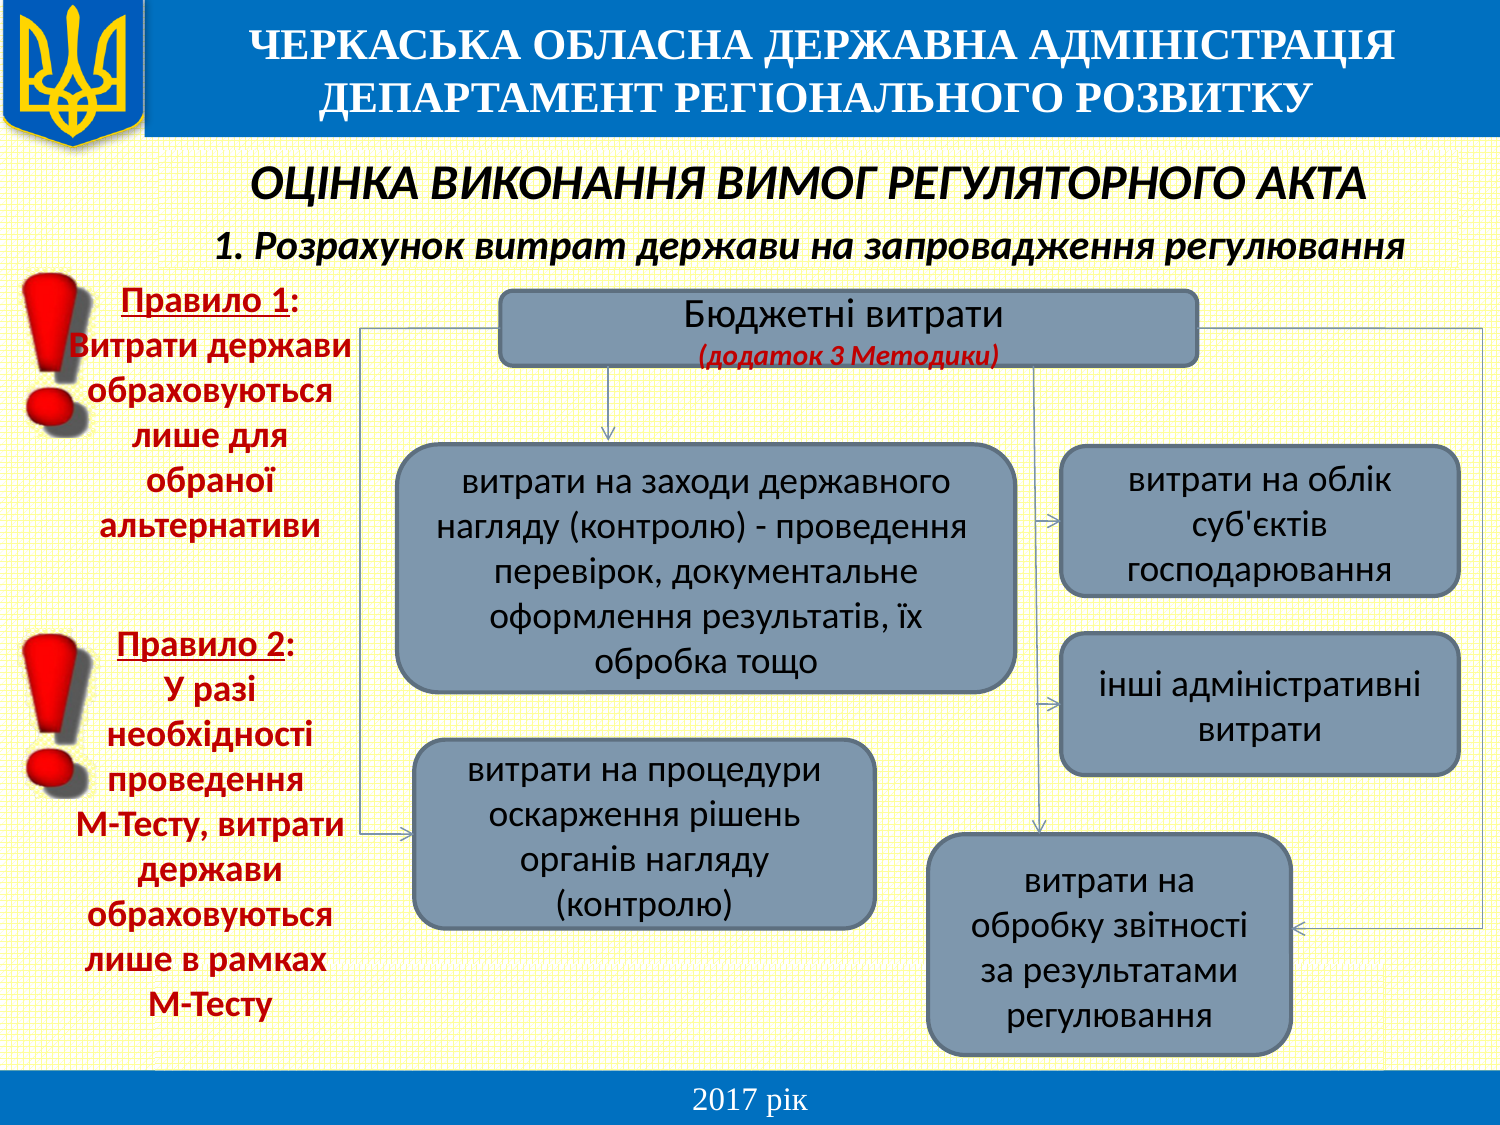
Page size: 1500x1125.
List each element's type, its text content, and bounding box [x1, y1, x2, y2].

text_box витрати на заходи державного нагляду (контролю) - проведення перевірок, документальне оформлення результатів, їх обробка тощо [394, 442, 1018, 695]
text_box витрати на облік суб'єктів господарювання [1059, 443, 1461, 599]
picture [0, 267, 116, 439]
text_box інші адміністративні витрати [1059, 631, 1461, 778]
list Правило 1: Витрати держави обраховуються лише для обраної альтернативи Правило 2: У разі необхідності проведення М-Тесту, витрати держави обраховуються лише в рамках М-Тесту [48, 267, 372, 1071]
text_box [372, 964, 1384, 1071]
picture [0, 0, 145, 148]
text_box витрати на процедури оскарження рішень органів нагляду (контролю) [412, 737, 877, 931]
title ЧЕРКАСЬКА ОБЛАСНА ДЕРЖАВНА АДМІНІСТРАЦІЯ ДЕПАРТАМЕНТ РЕГІОНАЛЬНОГО РОЗВИТКУ [152, 0, 1500, 138]
text_box Бюджетні витрати (додаток 3 Методики) [498, 288, 1200, 368]
text_box витрати на обробку звітності за результатами регулювання [926, 832, 1294, 1058]
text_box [1033, 365, 1040, 835]
picture [0, 628, 116, 799]
list 2017 рік [0, 1070, 1500, 1125]
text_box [133, 553, 641, 609]
text_box ОЦІНКА ВИКОНАННЯ ВИМОГ РЕГУЛЯТОРНОГО АКТА 1. Розрахунок витрат держави на запровадження регулювання [159, 150, 1459, 268]
